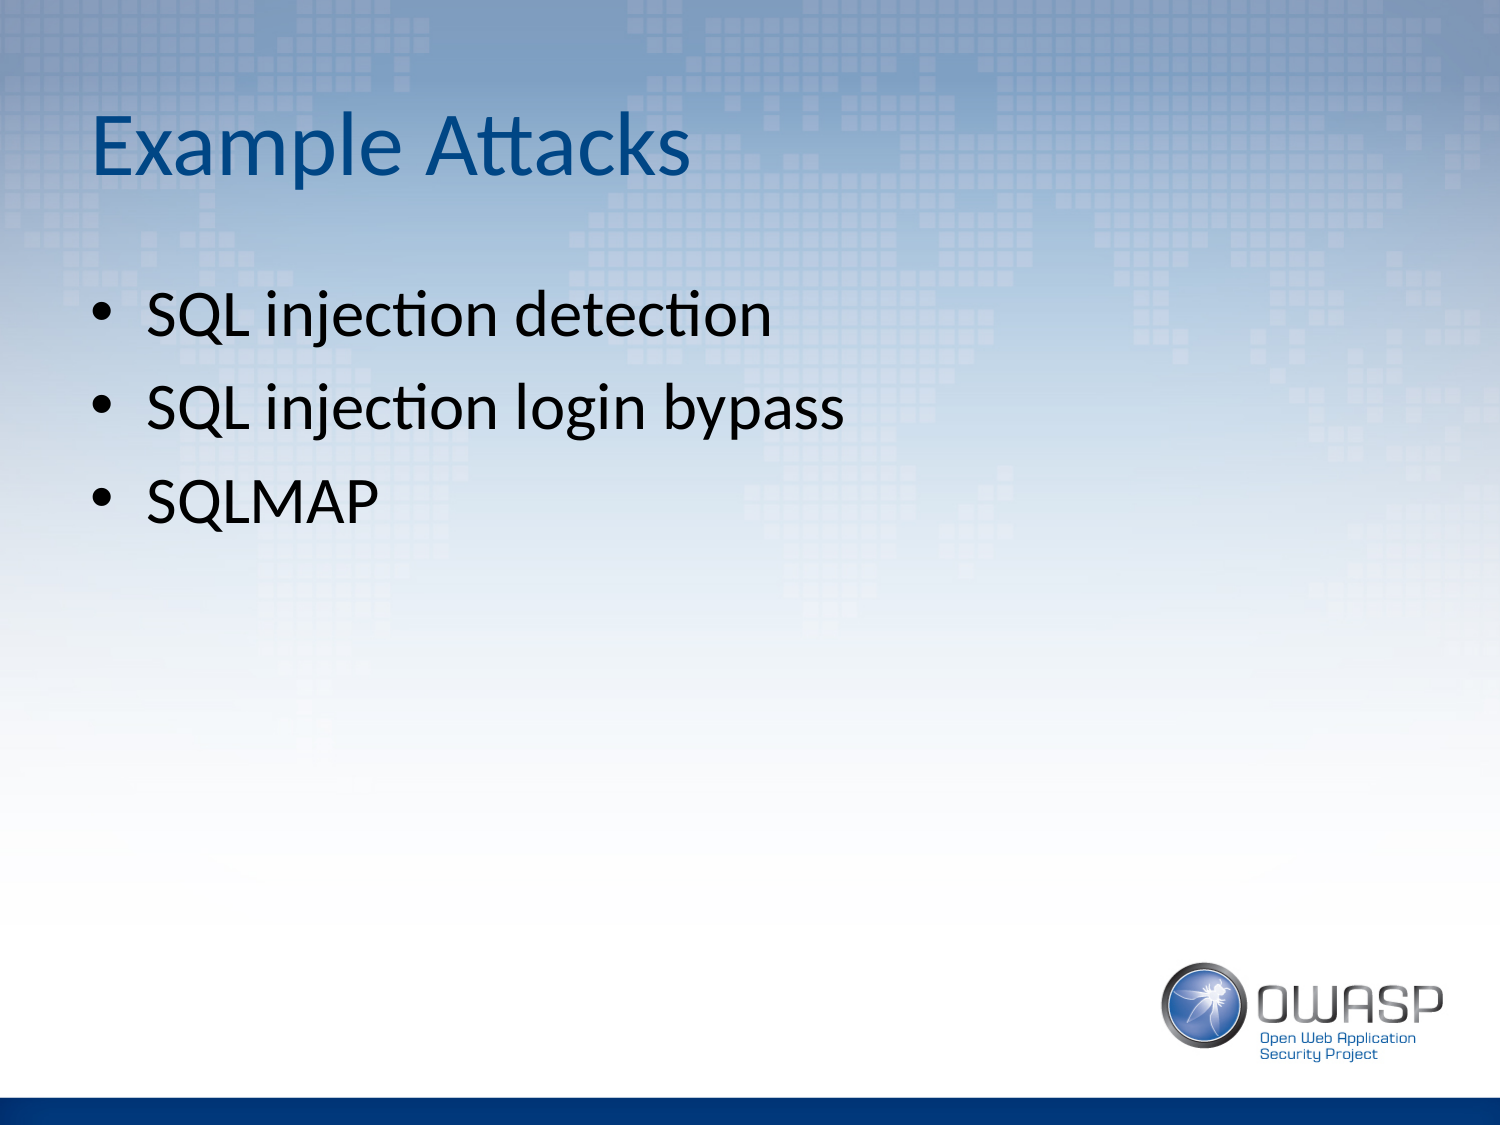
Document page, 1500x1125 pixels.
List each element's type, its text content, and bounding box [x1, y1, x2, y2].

picture [0, 0, 1500, 1125]
title Example Attacks [75, 45, 1425, 233]
list SQL injection detection SQL injection login bypass SQLMAP [75, 262, 1425, 940]
